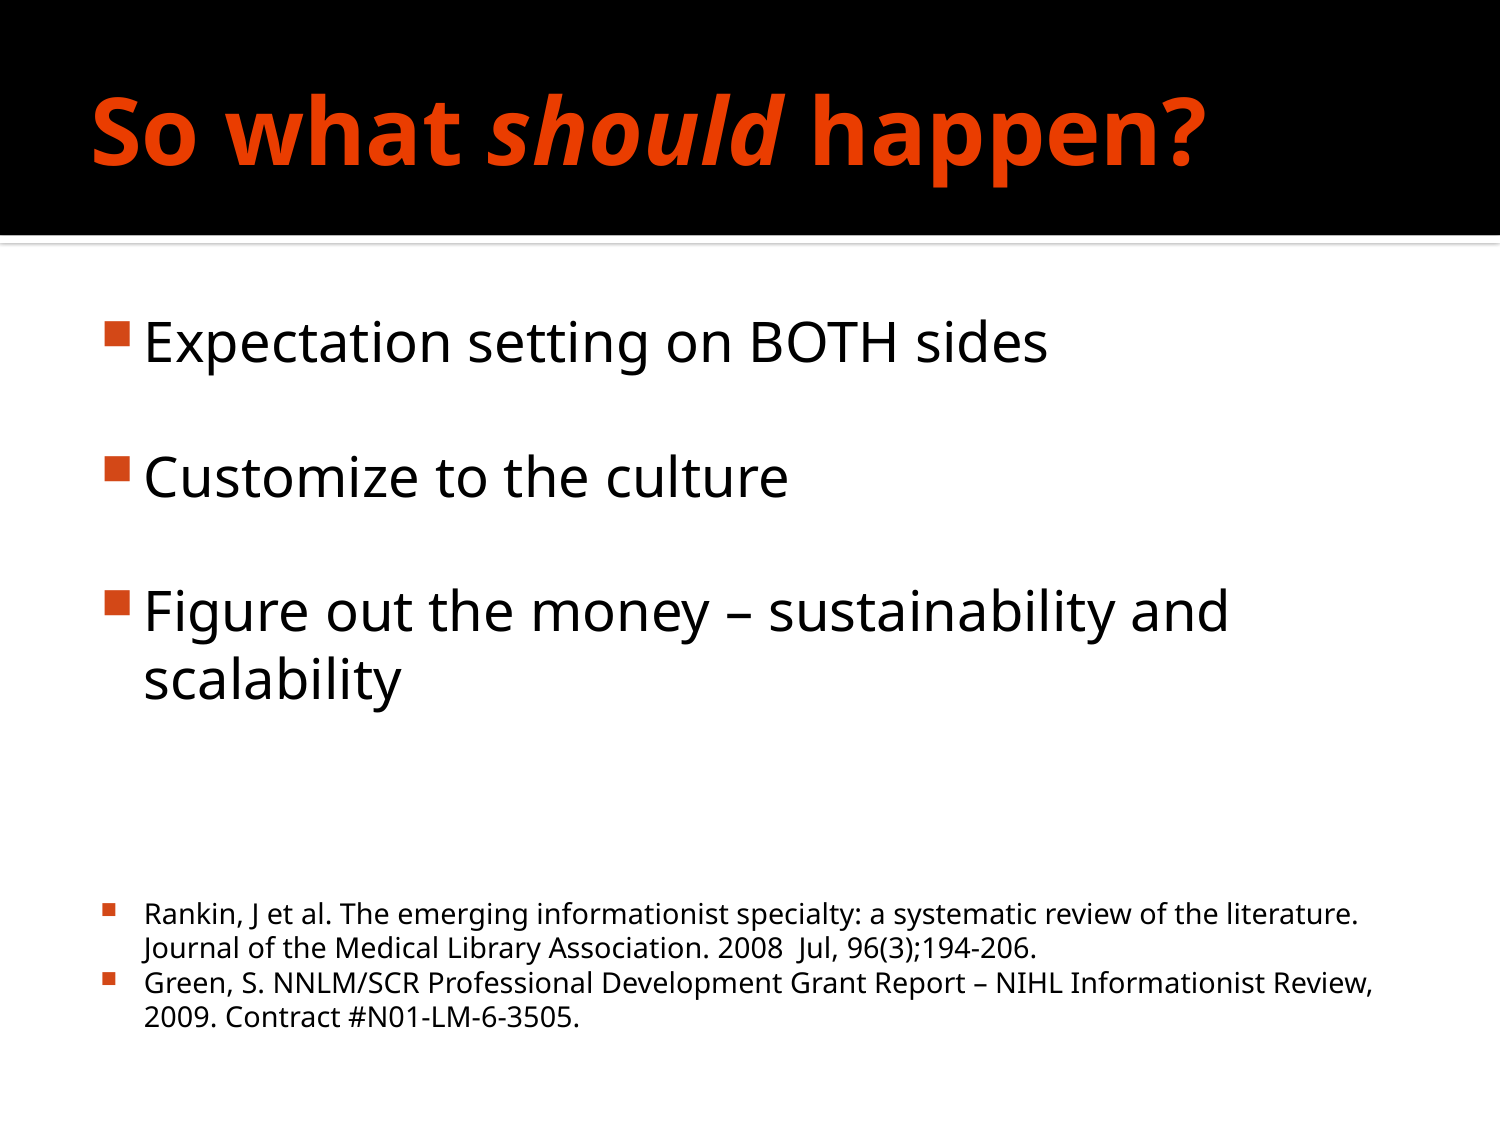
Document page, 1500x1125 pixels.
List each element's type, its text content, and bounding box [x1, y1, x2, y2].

list Expectation setting on BOTH sides Customize to the culture Figure out the money – sustainability and scalability Rankin, J et al. The emerging informationist specialty: a systematic review of the literature. Journal of the Medical Library Association. 2008 Jul, 96(3);194-206. Green, S. NNLM/SCR Professional Development Grant Report – NIHL Informationist Review, 2009. Contract #N01-LM-6-3505. [75, 291, 1425, 1050]
title So what should happen? [75, 25, 1425, 231]
